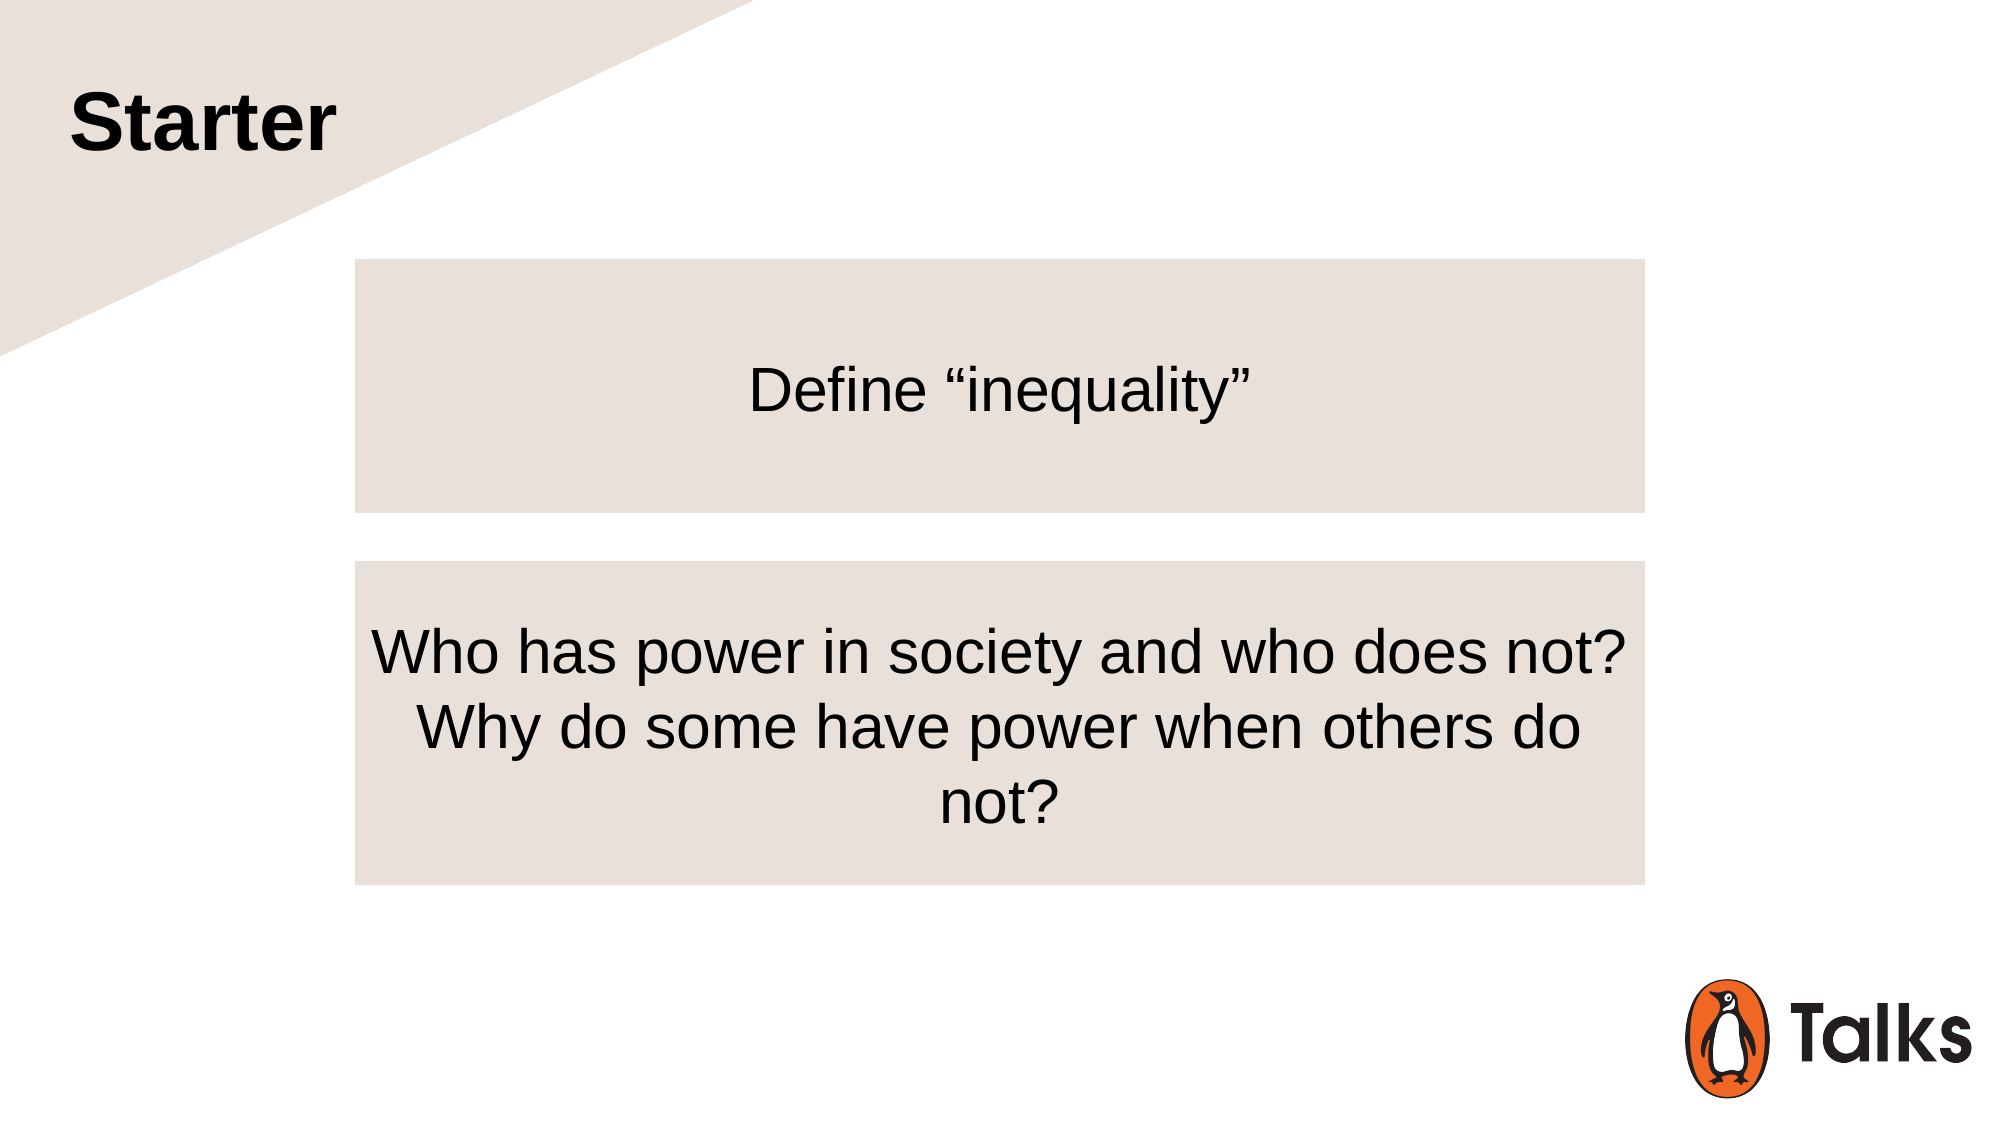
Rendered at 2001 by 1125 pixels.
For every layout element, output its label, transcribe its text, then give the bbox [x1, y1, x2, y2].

text_box Who has power in society and who does not? Why do some have power when others do not? [355, 561, 1645, 885]
picture [1680, 971, 1978, 1106]
title Starter [15, 14, 392, 232]
text_box [0, 0, 753, 357]
text_box Define “inequality” [355, 259, 1645, 513]
